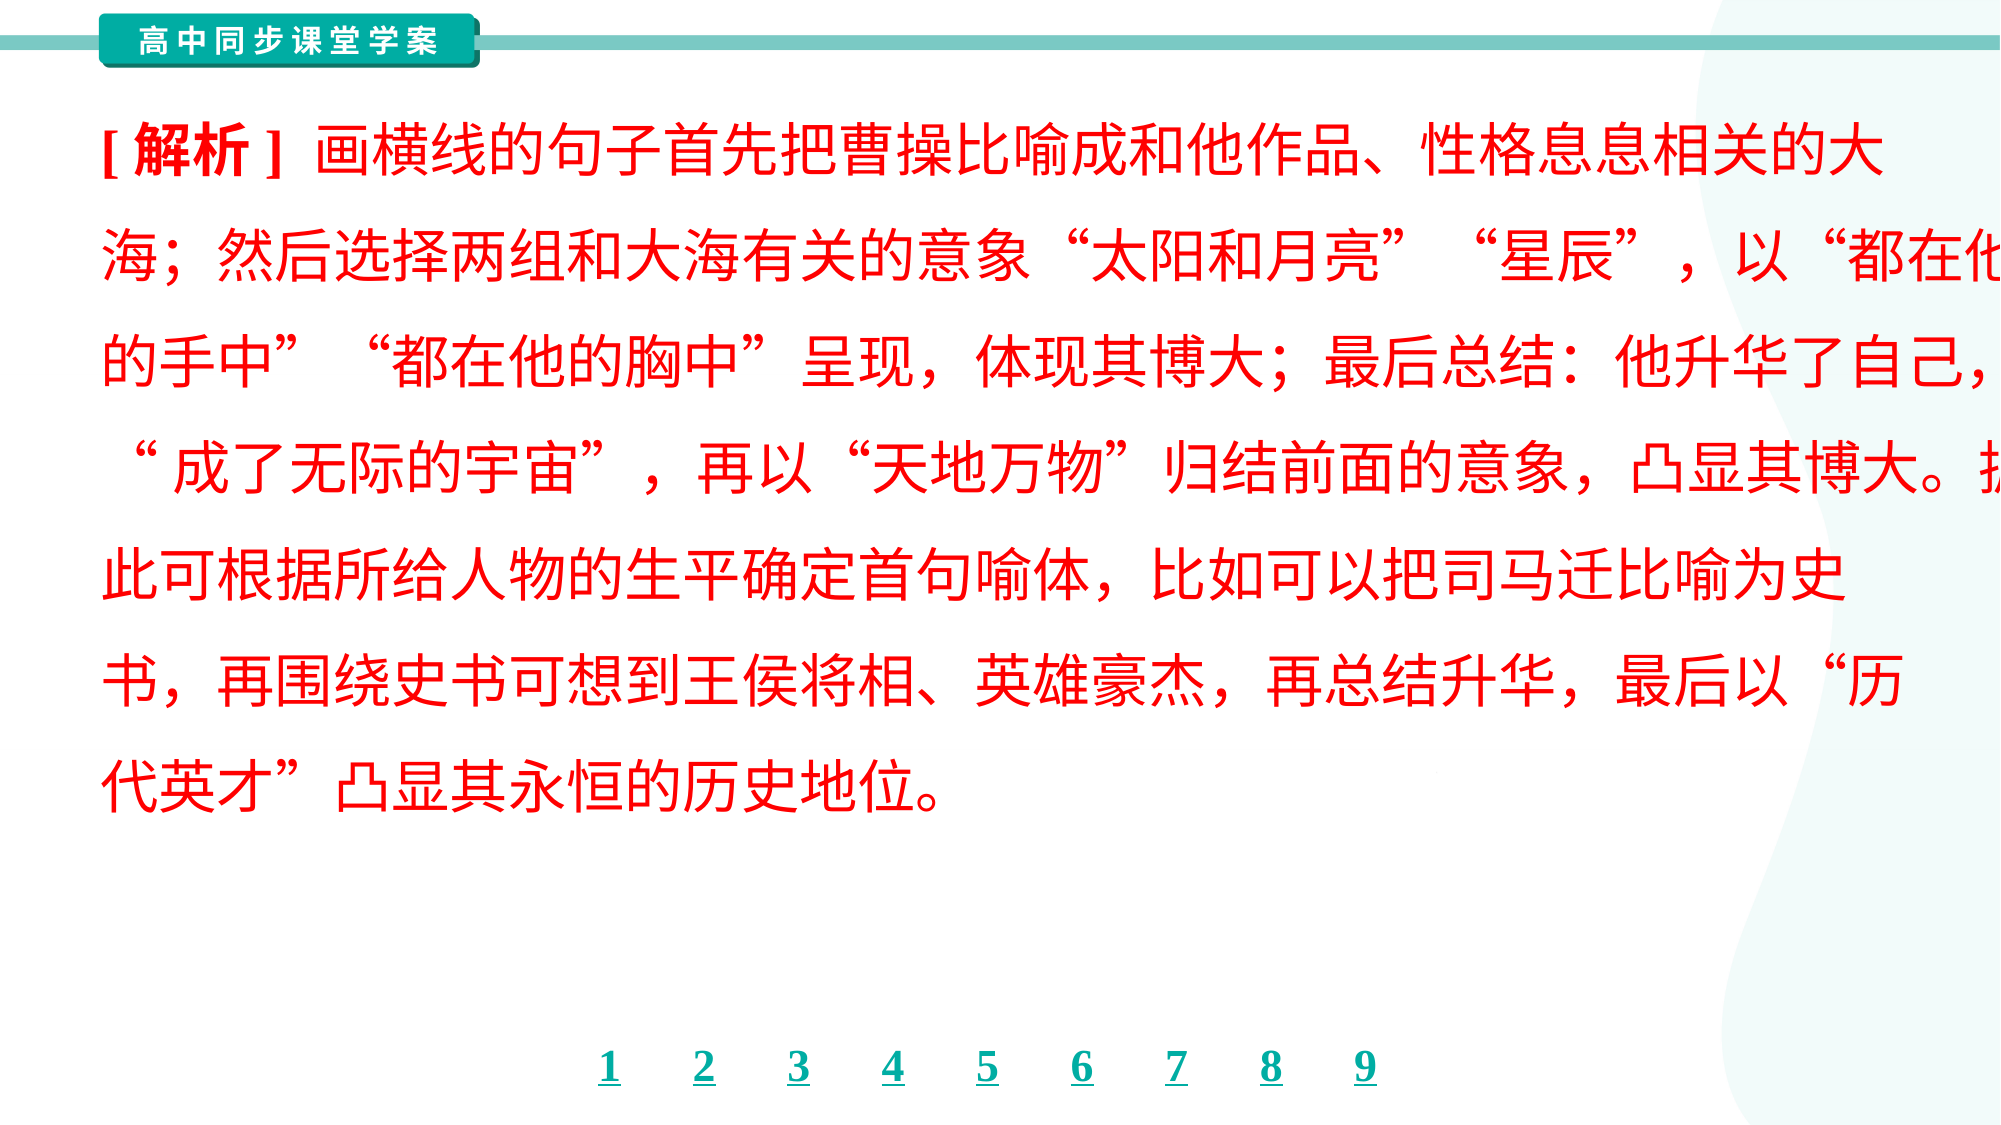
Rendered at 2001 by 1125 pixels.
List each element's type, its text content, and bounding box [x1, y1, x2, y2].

picture [0, 0, 2000, 1125]
text_box [解析] 画横线的句子首先把曹操比喻成和他作品、性格息息相关的大 海；然后选择两组和大海有关的意象“太阳和月亮”“星辰”，以“都在他 的手中”“都在他的胸中”呈现，体现其博大；最后总结：他升华了自己， “成了无际的宇宙”，再以“天地万物”归结前面的意象，凸显其博大。据 此可根据所给人物的生平确定首句喻体，比如可以把司马迁比喻为史 书，再围绕史书可想到王侯将相、英雄豪杰，再总结升华，最后以“历 代英才”凸显其永恒的历史地位。 [100, 76, 1899, 821]
